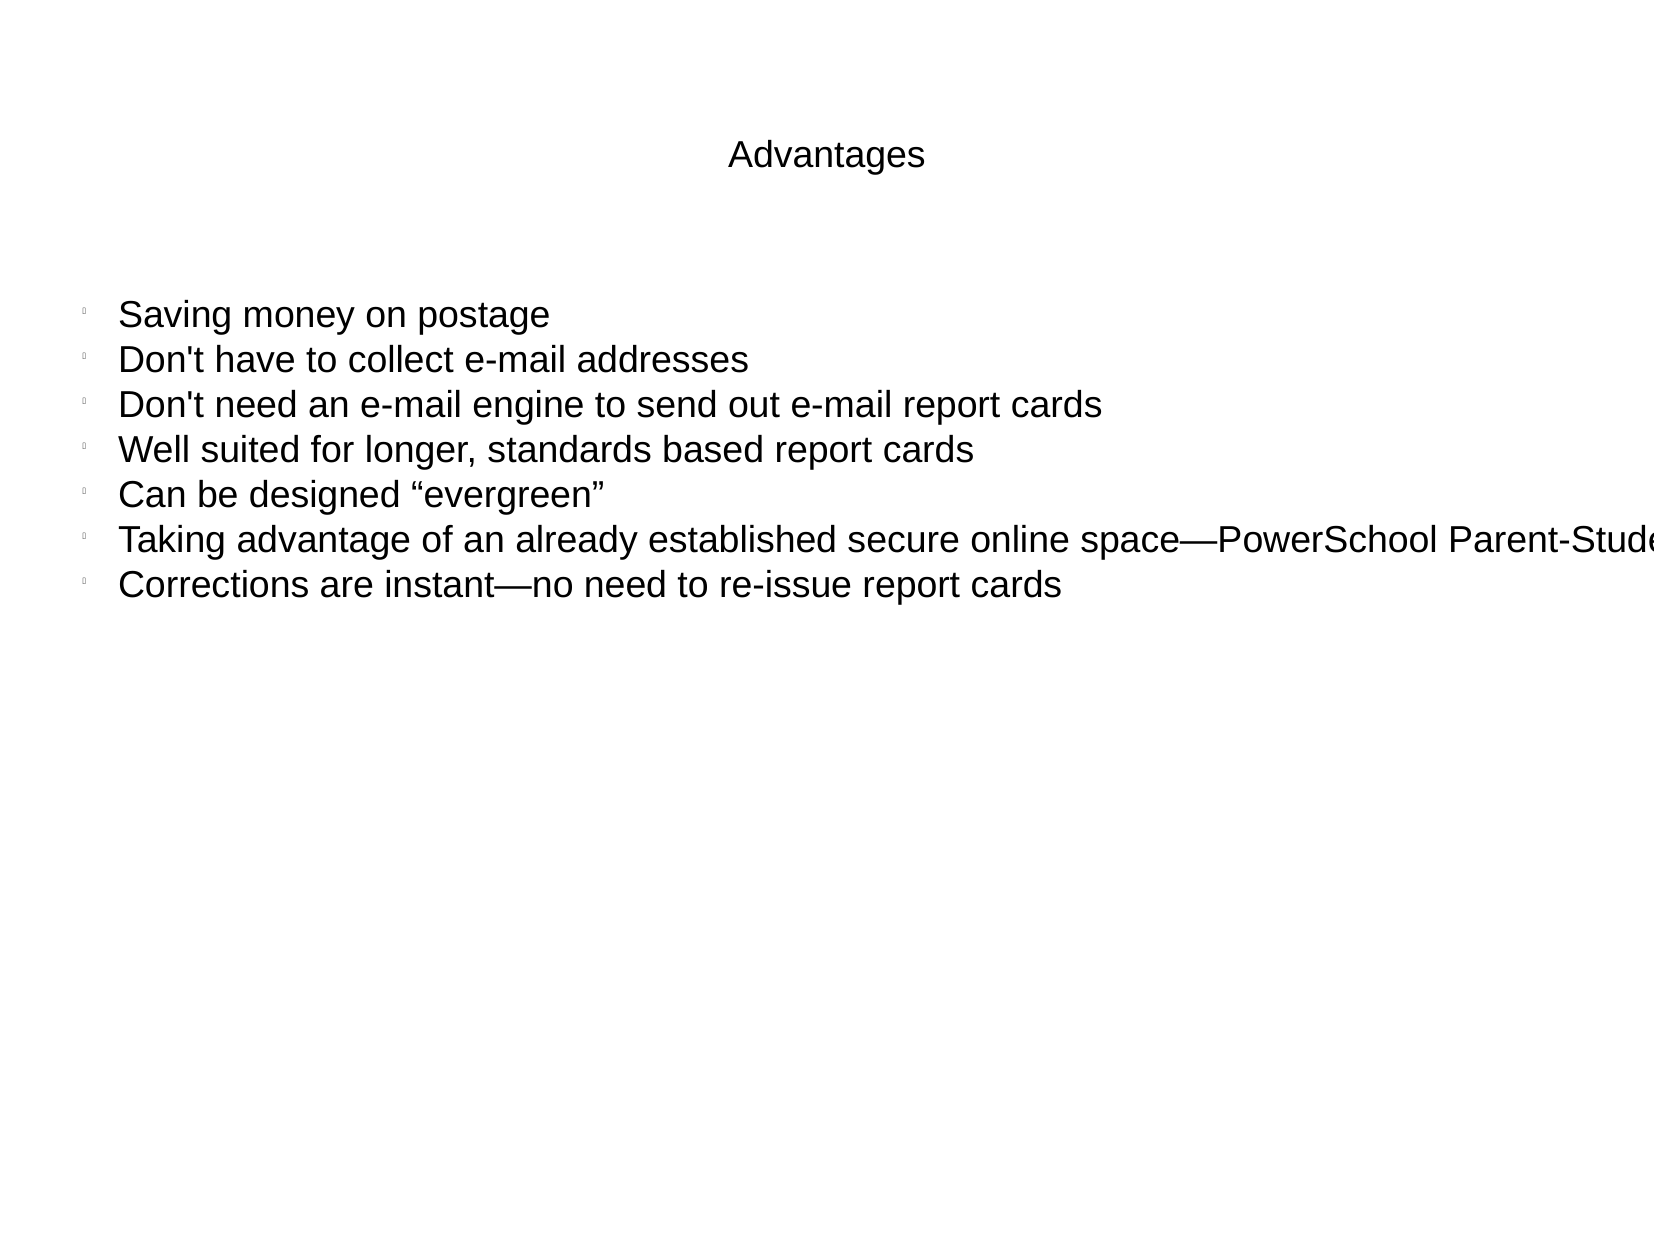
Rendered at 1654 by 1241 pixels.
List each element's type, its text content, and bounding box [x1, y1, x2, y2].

text_box Saving money on postage Don't have to collect e-mail addresses Don't need an e-mail engine to send out e-mail report cards Well suited for longer, standards based report cards Can be designed “evergreen” Taking advantage of an already established secure online space—PowerSchool Parent-Student portal Corrections are instant—no need to re-issue report cards [82, 290, 1538, 1010]
text_box Advantages [82, 49, 1571, 257]
